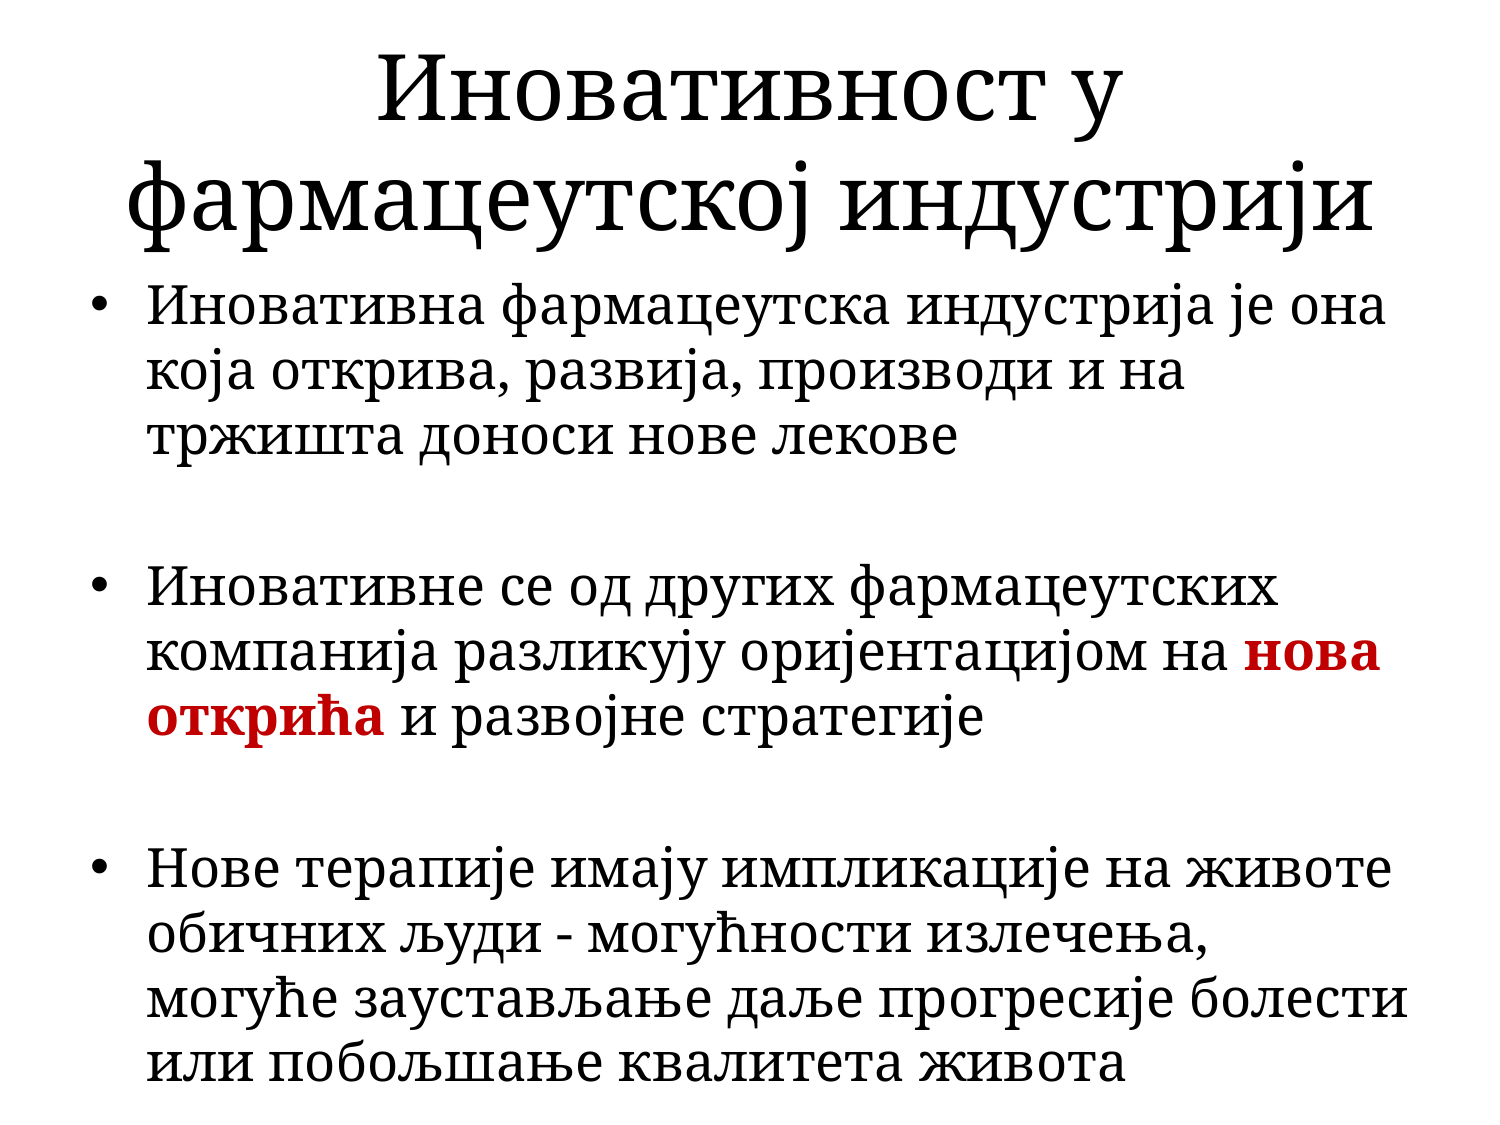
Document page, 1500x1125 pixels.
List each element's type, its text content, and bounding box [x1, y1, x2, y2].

list Иновативна фармацеутска индустрија је она која открива, развија, производи и на тржишта доноси нове лекове Иновативне се од других фармацеутских компанија разликују оријентацијом на нова открића и развојне стратегије Нове терапије имају импликације на животе обичних људи - могућности излечења, могуће заустављање даље прогресије болести или побољшање квалитета живота [74, 262, 1426, 1006]
title Иновативност у фармацеутској индустрији [74, 44, 1426, 233]
